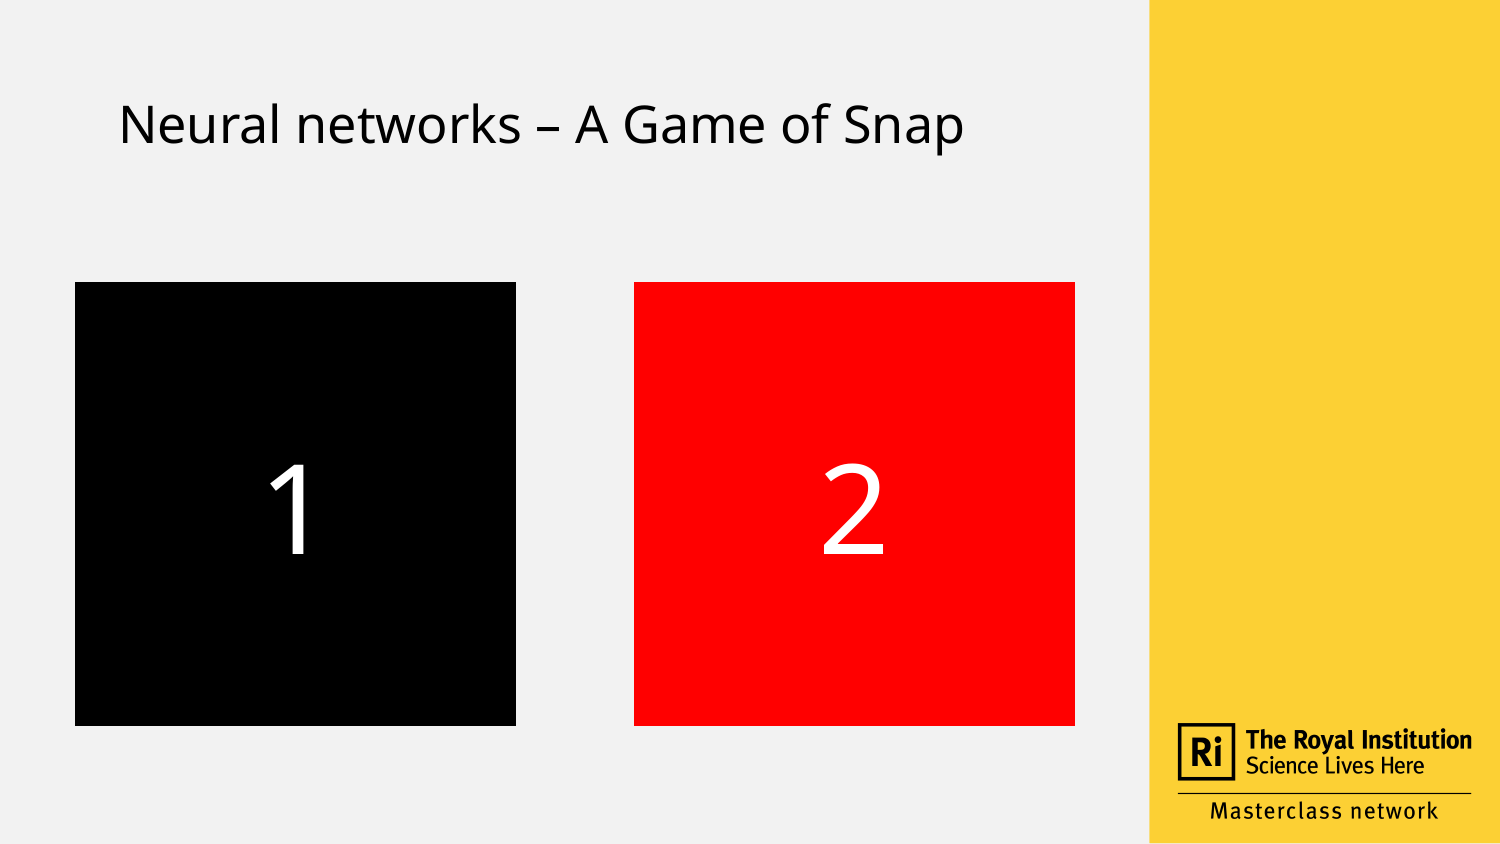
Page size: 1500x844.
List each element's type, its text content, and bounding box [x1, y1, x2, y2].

text_box 2 [634, 282, 1075, 726]
picture [1149, 702, 1500, 844]
text_box 1 [75, 282, 516, 726]
text_box Neural networks – A Game of Snap [103, 44, 1124, 208]
